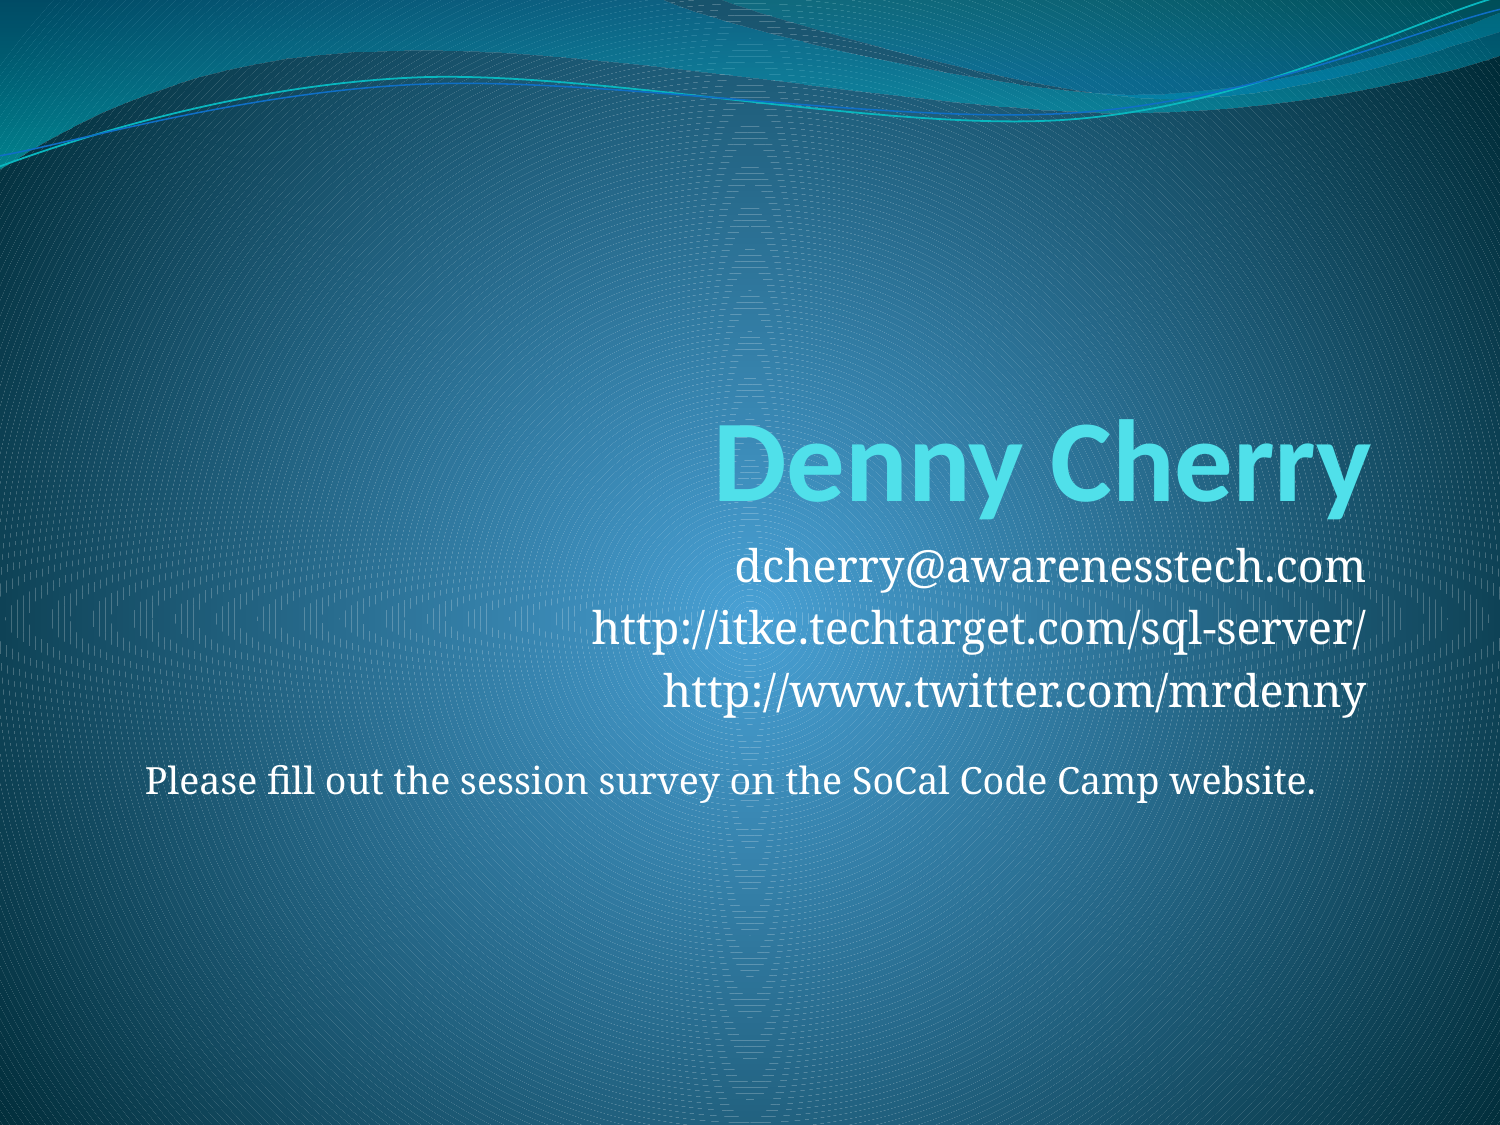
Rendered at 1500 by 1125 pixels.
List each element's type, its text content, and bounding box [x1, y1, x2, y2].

title Denny Cherry [87, 224, 1376, 525]
subtitle dcherry@awarenesstech.com http://itke.techtarget.com/sql-server/ http://www.twitter.com/mrdenny [87, 529, 1376, 725]
text_box Please fill out the session survey on the SoCal Code Camp website. [99, 749, 1363, 810]
